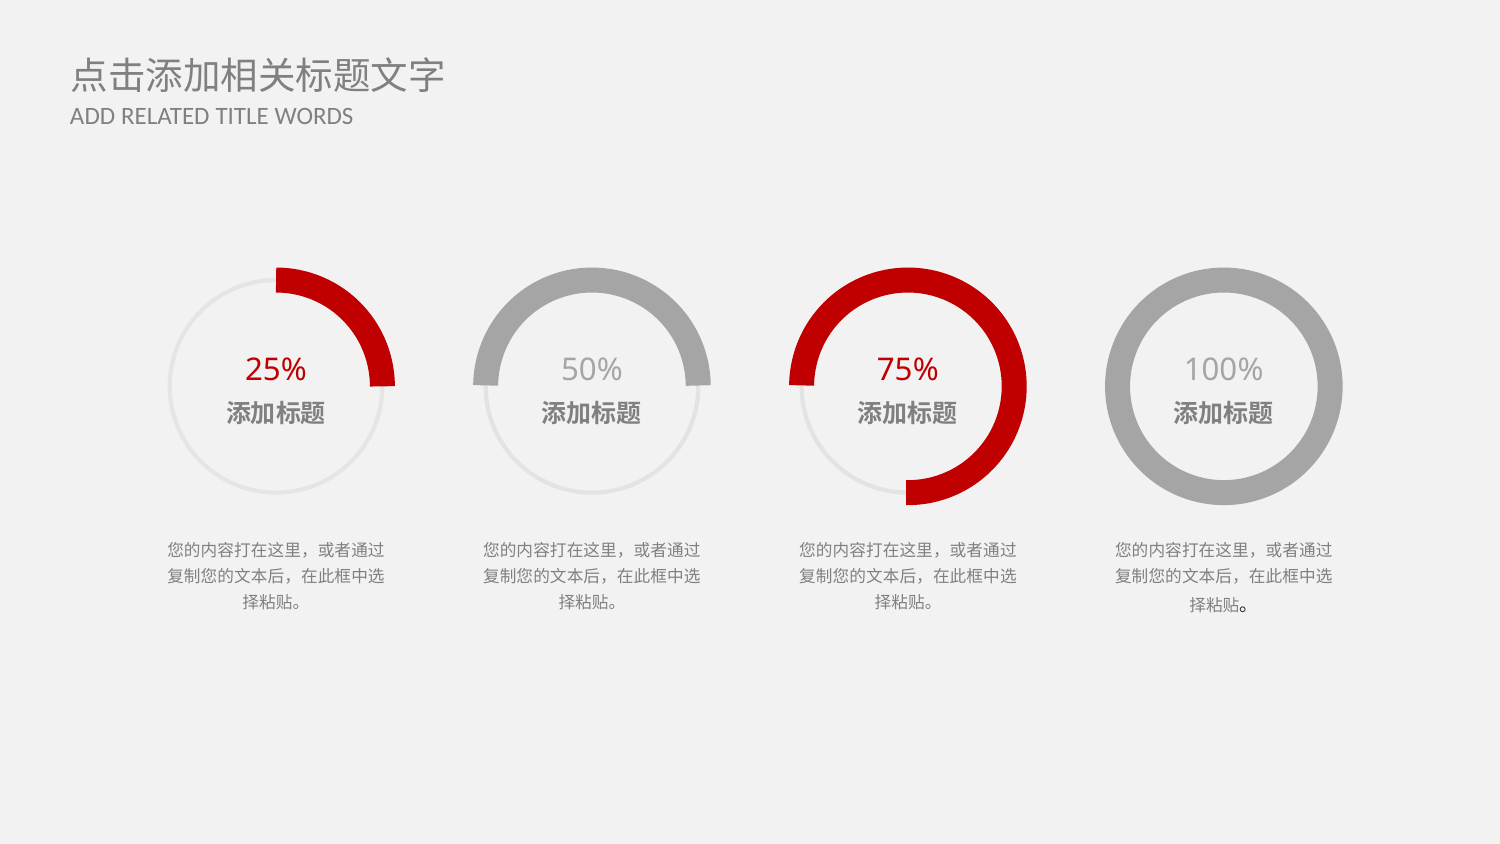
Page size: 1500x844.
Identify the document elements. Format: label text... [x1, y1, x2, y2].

text_box ADD RELATED TITLE WORDS [54, 91, 371, 138]
text_box 您的内容打在这里，或者通过复制您的文本后，在此框中选择粘贴。 [1094, 526, 1353, 623]
text_box 您的内容打在这里，或者通过复制您的文本后，在此框中选择粘贴。 [462, 526, 722, 620]
text_box 您的内容打在这里，或者通过复制您的文本后，在此框中选择粘贴。 [147, 526, 406, 620]
text_box [276, 279, 384, 387]
text_box 75% 添加标题 [799, 277, 1017, 495]
text_box 您的内容打在这里，或者通过复制您的文本后，在此框中选择粘贴。 [778, 526, 1038, 620]
text_box [484, 279, 700, 387]
text_box 点击添加相关标题文字 [54, 43, 462, 105]
text_box [1116, 279, 1331, 494]
text_box [800, 279, 1015, 494]
text_box 50% 添加标题 [483, 277, 701, 495]
text_box 25% 添加标题 [167, 277, 385, 495]
